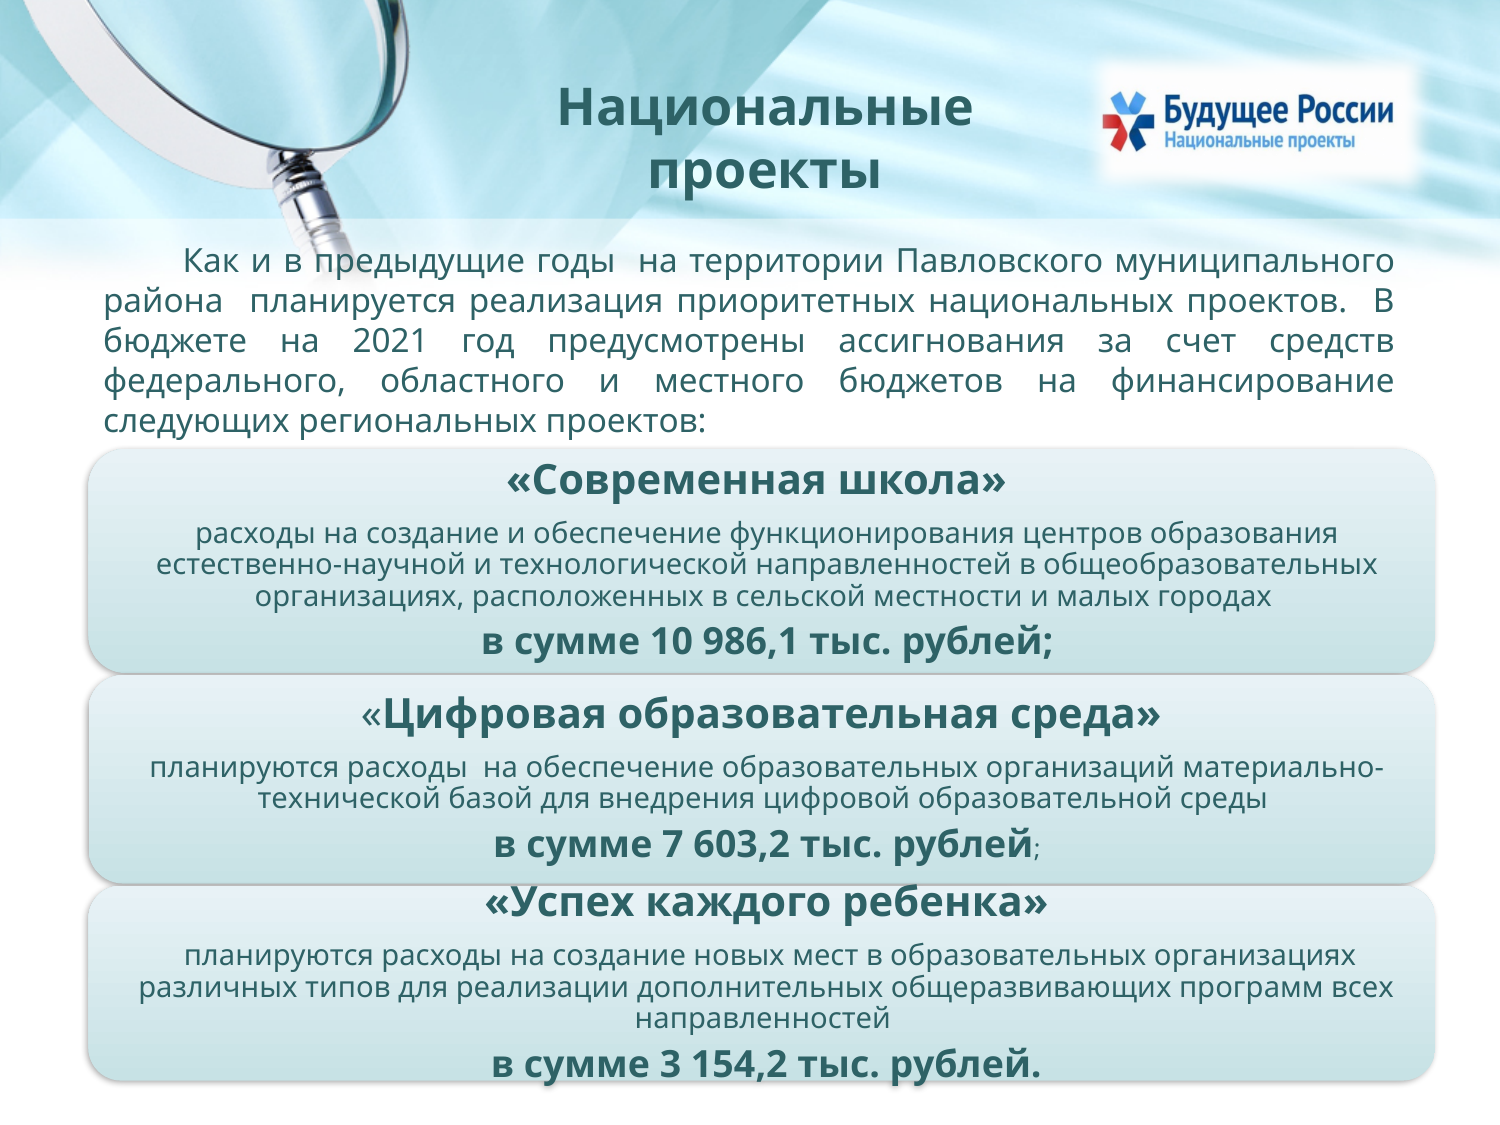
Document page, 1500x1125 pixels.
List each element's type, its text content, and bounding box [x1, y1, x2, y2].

picture [0, 0, 1500, 1125]
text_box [88, 448, 1436, 1081]
text_box Национальные проекты [419, 66, 1075, 203]
text_box Как и в предыдущие годы на территории Павловского муниципального района планируется реализация приоритетных национальных проектов. В бюджете на 2021 год предусмотрены ассигнования за счет средств федерального, областного и местного бюджетов на финансирование следующих региональных проектов: [88, 231, 1412, 446]
